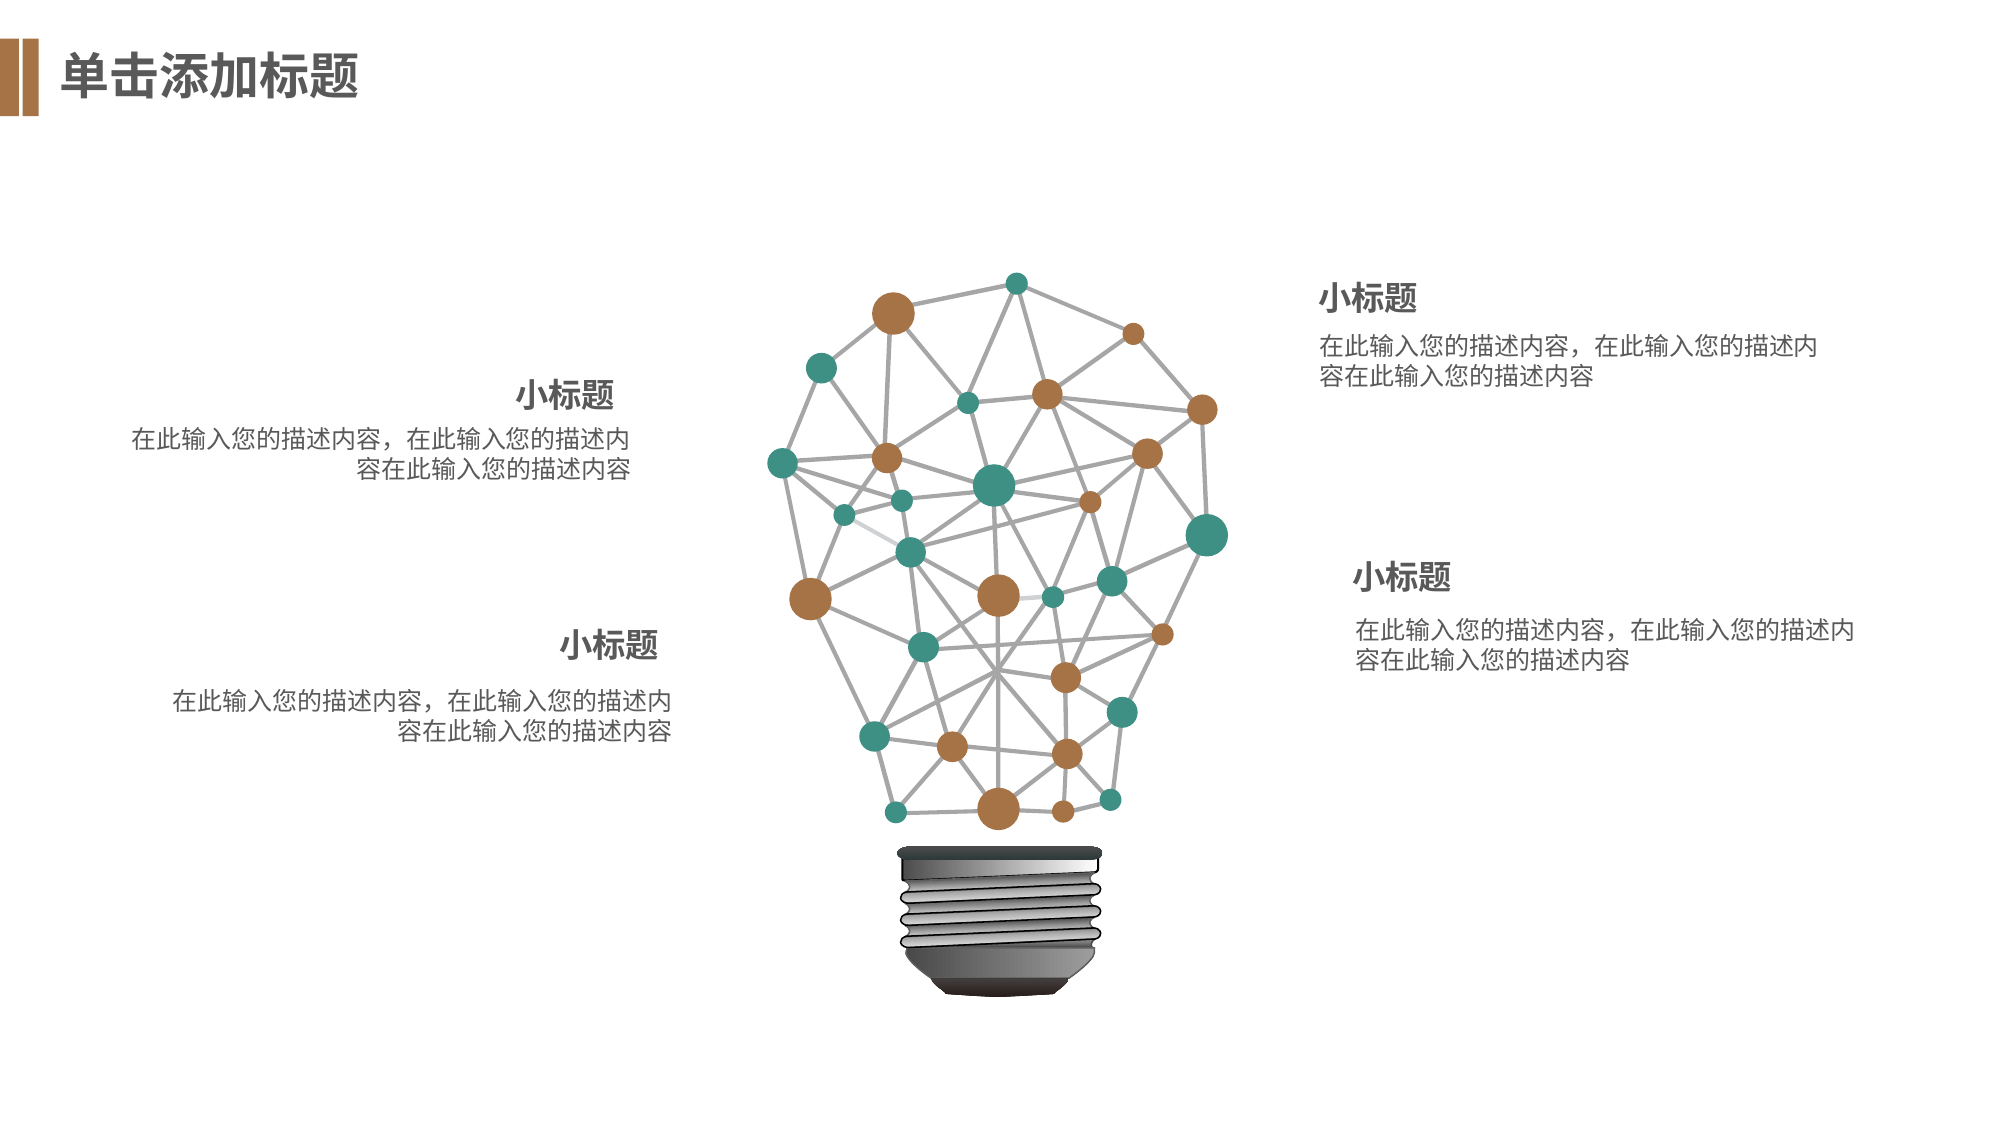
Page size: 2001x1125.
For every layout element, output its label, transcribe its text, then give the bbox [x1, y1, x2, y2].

text_box 小标题 [544, 616, 674, 672]
text_box 小标题 [1337, 548, 1468, 604]
text_box [22, 38, 40, 117]
text_box 小标题 [1303, 270, 1434, 325]
text_box 在此输入您的描述内容，在此输入您的描述内容在此输入您的描述内容 [1340, 607, 1887, 683]
text_box 在此输入您的描述内容，在此输入您的描述内容在此输入您的描述内容 [1304, 323, 1851, 398]
text_box 在此输入您的描述内容，在此输入您的描述内容在此输入您的描述内容 [99, 416, 646, 492]
text_box 单击添加标题 [44, 37, 540, 113]
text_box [767, 272, 1229, 998]
text_box 在此输入您的描述内容，在此输入您的描述内容在此输入您的描述内容 [141, 677, 688, 753]
text_box 小标题 [500, 366, 631, 416]
text_box [0, 38, 20, 117]
